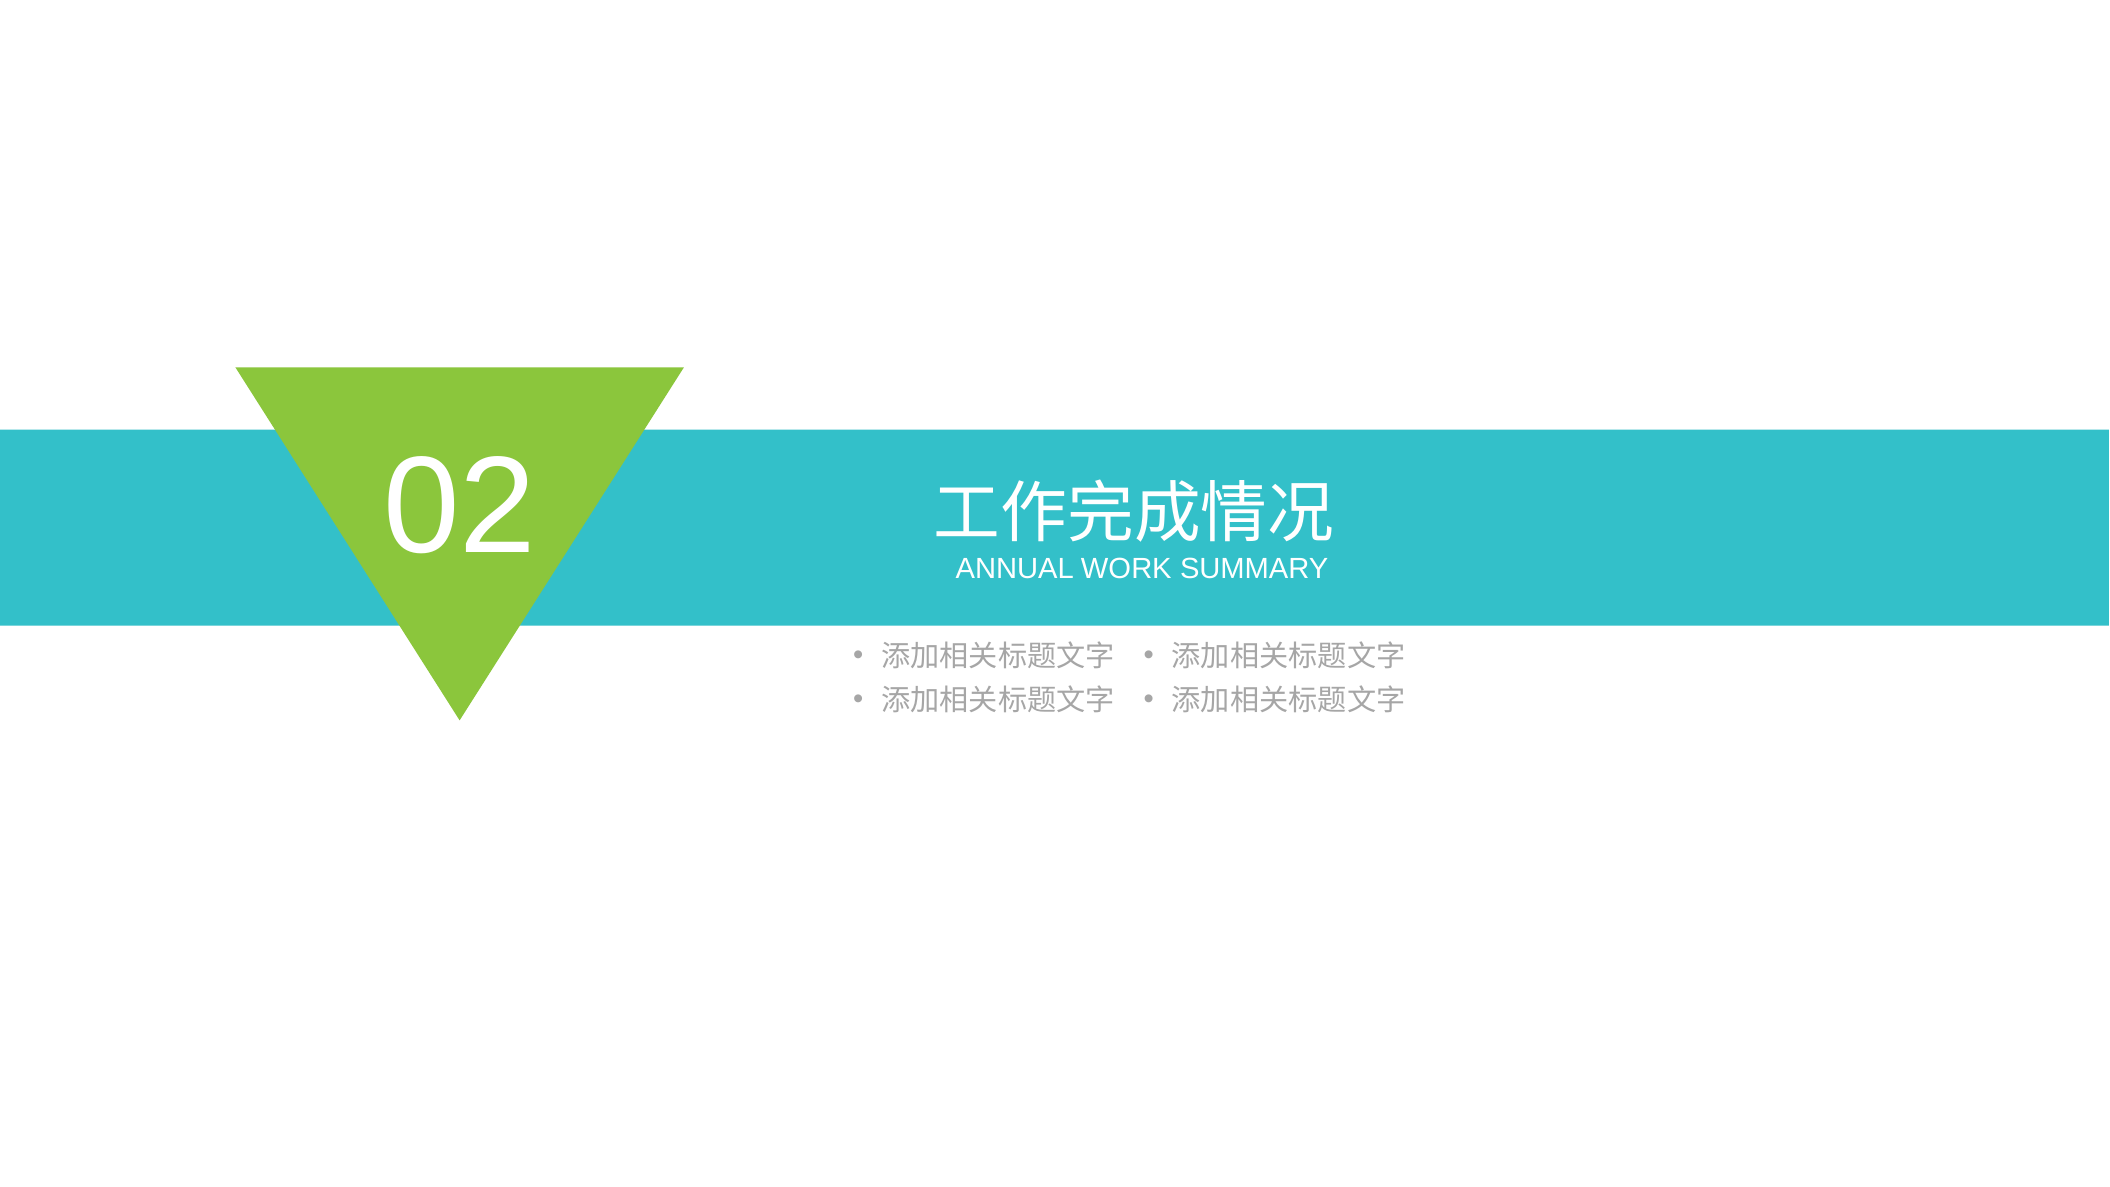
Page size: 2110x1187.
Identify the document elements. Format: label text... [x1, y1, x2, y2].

text_box 添加相关标题文字 [1143, 681, 1406, 717]
text_box 添加相关标题文字 [852, 681, 1116, 717]
text_box 添加相关标题文字 [1143, 636, 1406, 672]
text_box 添加相关标题文字 [852, 636, 1116, 672]
text_box 02 [233, 366, 686, 723]
text_box [0, 429, 398, 627]
text_box [521, 429, 2110, 627]
